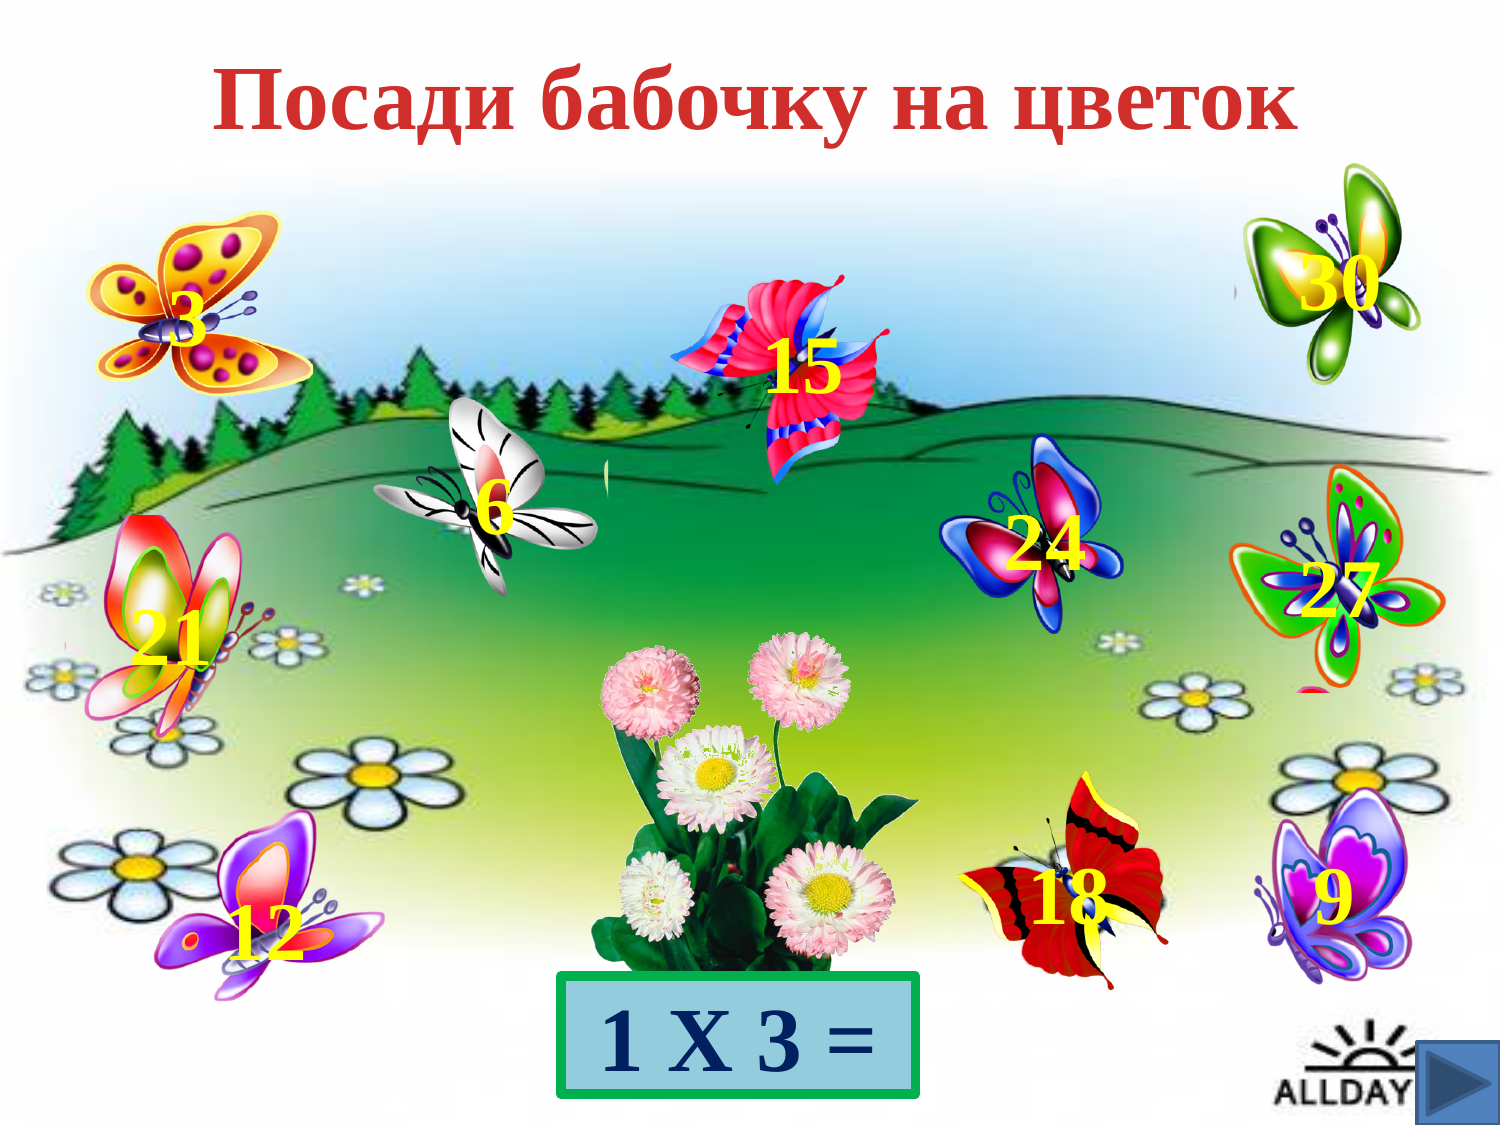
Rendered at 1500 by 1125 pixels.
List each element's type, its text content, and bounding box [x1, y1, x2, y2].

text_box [950, 762, 1188, 1000]
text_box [147, 774, 396, 1013]
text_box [1233, 160, 1460, 386]
text_box Посади бабочку на цветок [194, 30, 1317, 156]
picture [0, 0, 1500, 1125]
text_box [666, 255, 916, 500]
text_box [64, 514, 291, 741]
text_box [938, 420, 1152, 634]
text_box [76, 207, 314, 410]
text_box [1415, 1040, 1500, 1125]
text_box 1 Х 3 = [559, 974, 917, 1096]
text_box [371, 396, 609, 610]
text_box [1222, 455, 1460, 693]
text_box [1233, 774, 1448, 1000]
